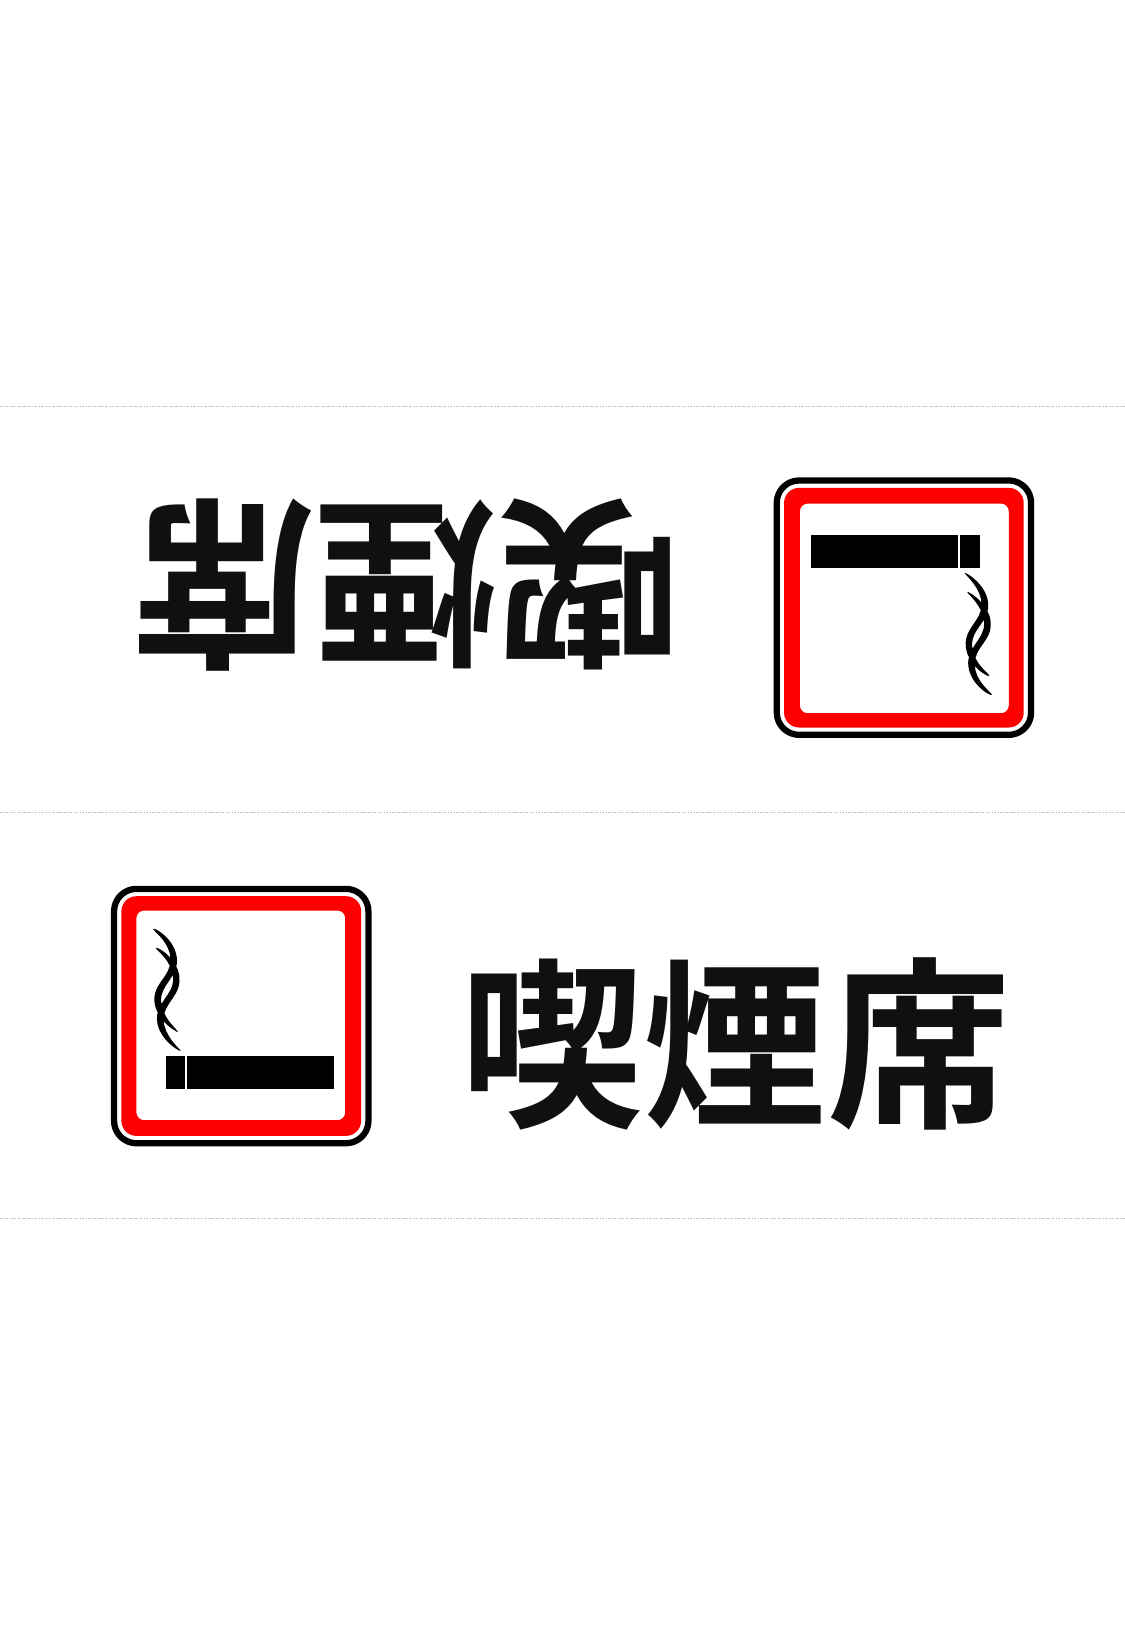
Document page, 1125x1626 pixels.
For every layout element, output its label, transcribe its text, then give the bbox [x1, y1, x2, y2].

text_box 喫煙席 [117, 471, 697, 707]
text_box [114, 888, 369, 1144]
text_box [776, 480, 1032, 735]
text_box 喫煙席 [445, 922, 1026, 1158]
